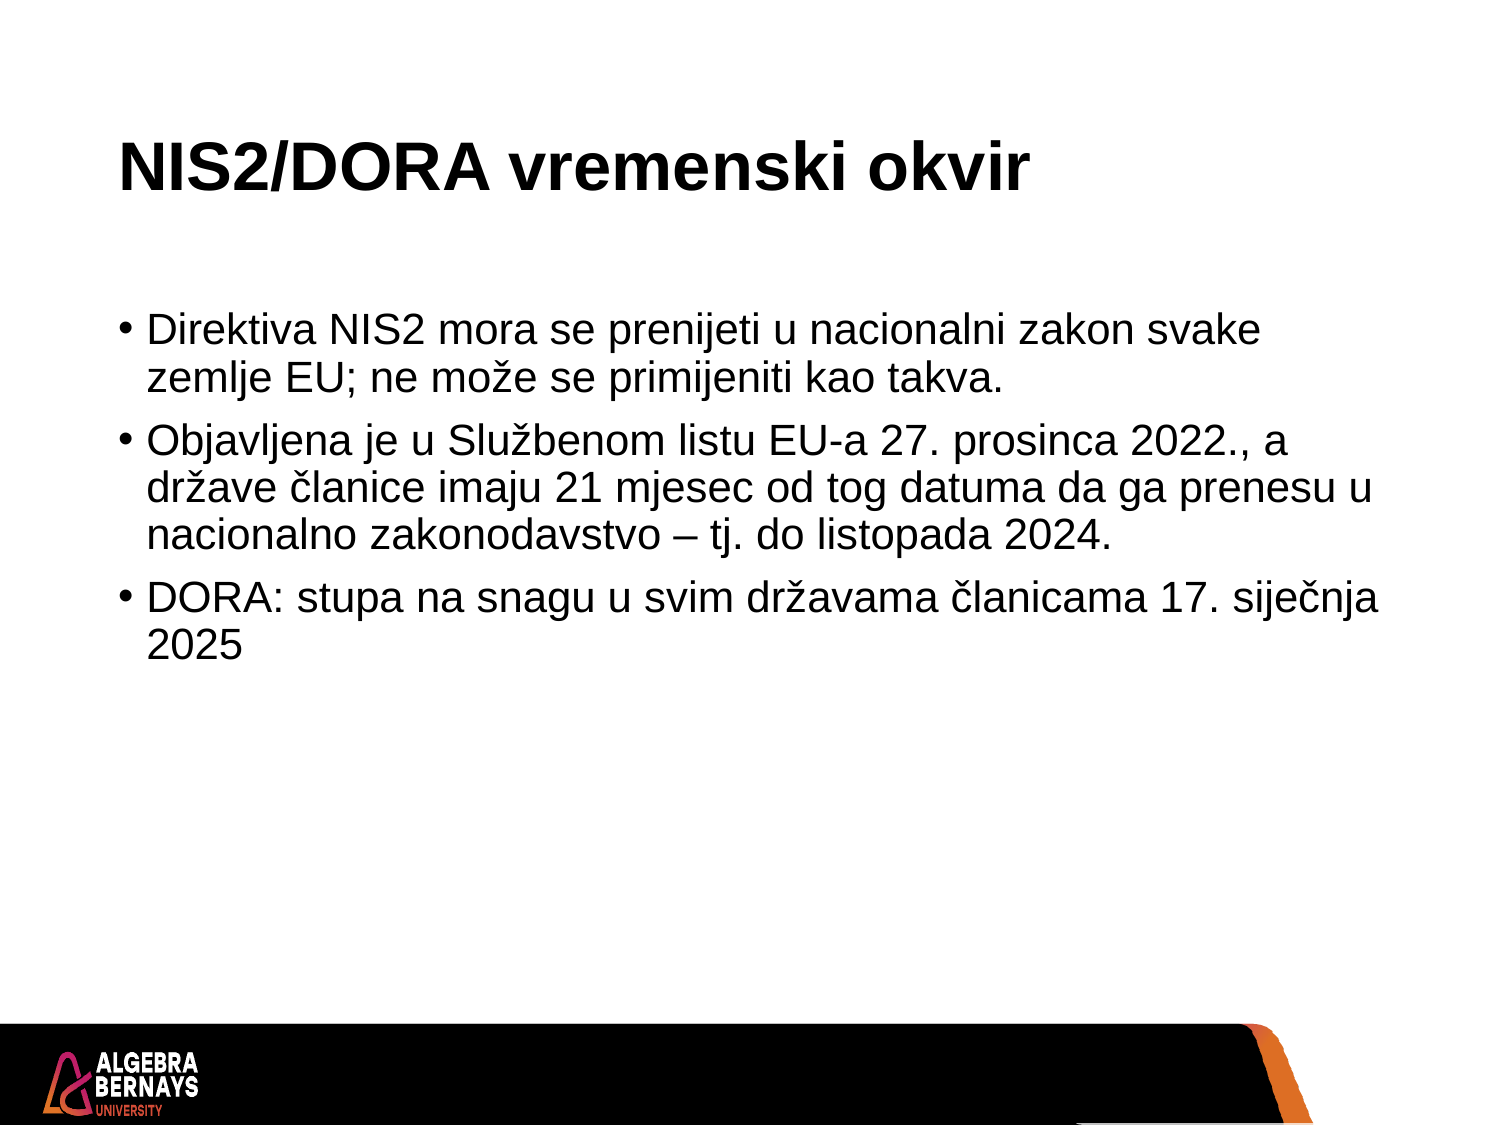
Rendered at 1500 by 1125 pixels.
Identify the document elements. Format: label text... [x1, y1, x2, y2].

list Direktiva NIS2 mora se prenijeti u nacionalni zakon svake zemlje EU; ne može se primijeniti kao takva. Objavljena je u Službenom listu EU-a 27. prosinca 2022., a države članice imaju 21 mjesec od tog datuma da ga prenesu u nacionalno zakonodavstvo – tj. do listopada 2024. DORA: stupa na snagu u svim državama članicama 17. siječnja 2025 [103, 299, 1397, 1014]
title NIS2/DORA vremenski okvir [103, 59, 1397, 278]
picture [0, 1023, 1468, 1125]
